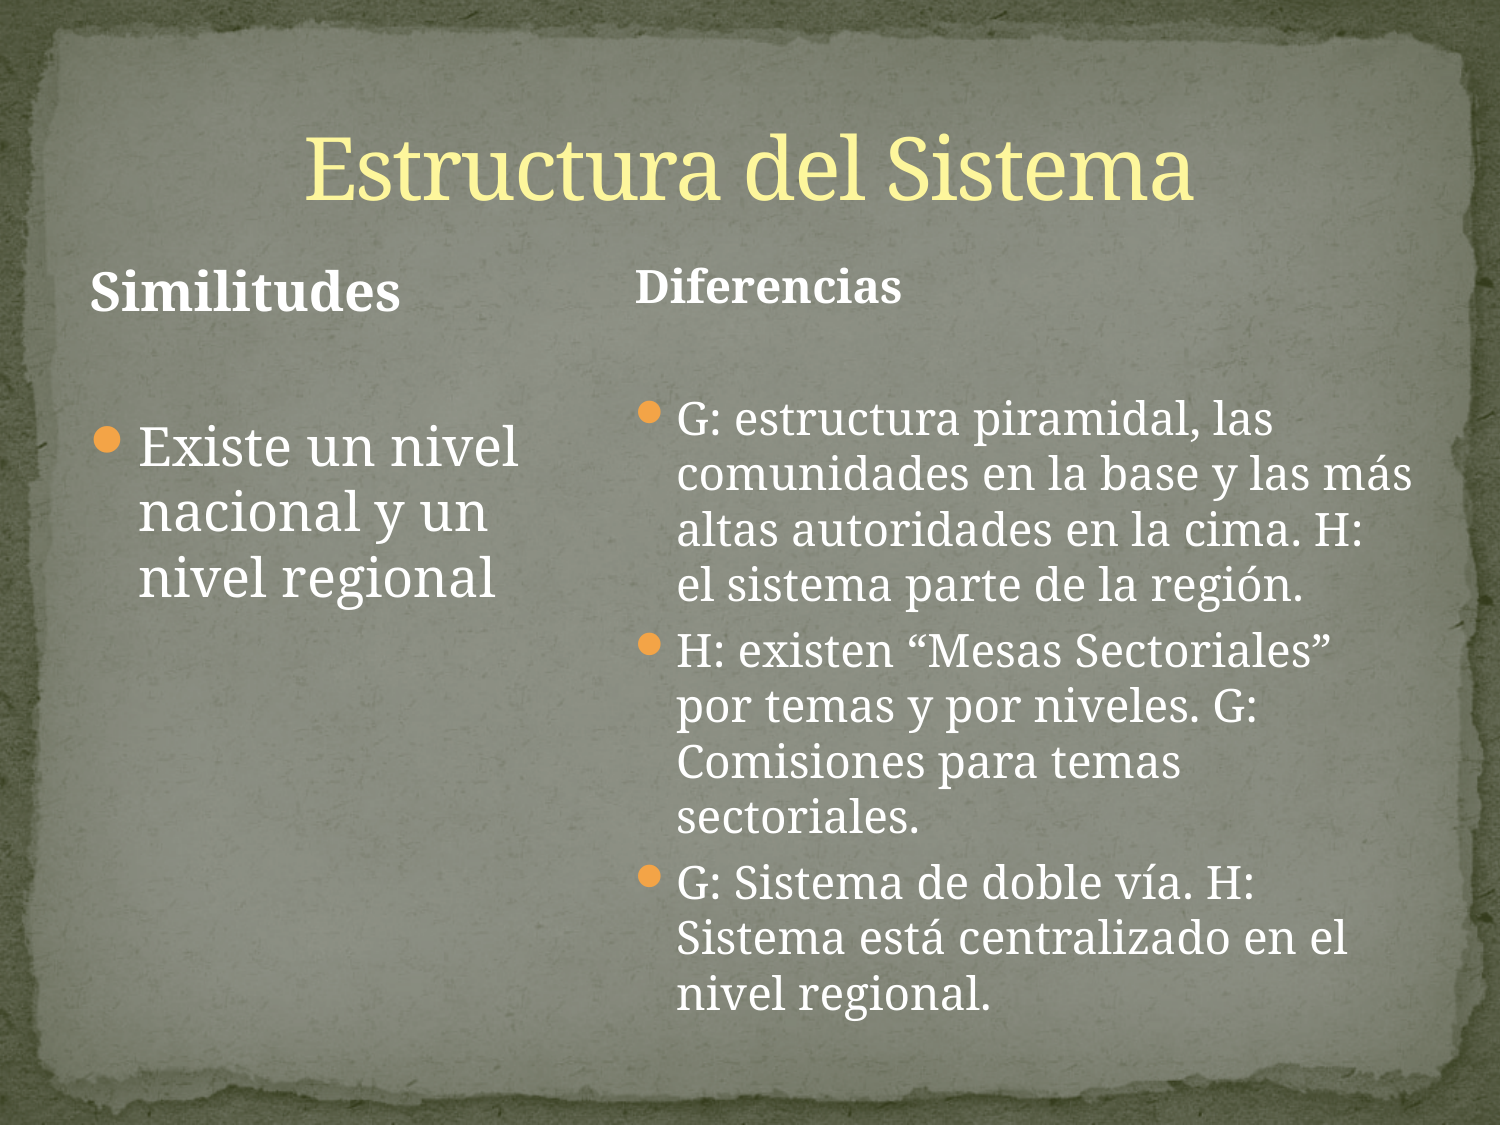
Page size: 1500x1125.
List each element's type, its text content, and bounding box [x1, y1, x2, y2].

list Diferencias G: estructura piramidal, las comunidades en la base y las más altas autoridades en la cima. H: el sistema parte de la región. H: existen “Mesas Sectoriales” por temas y por niveles. G: Comisiones para temas sectoriales. G: Sistema de doble vía. H: Sistema está centralizado en el nivel regional. [620, 249, 1429, 1083]
list Similitudes Existe un nivel nacional y un nivel regional [75, 249, 620, 1000]
title Estructura del Sistema [74, 24, 1425, 225]
